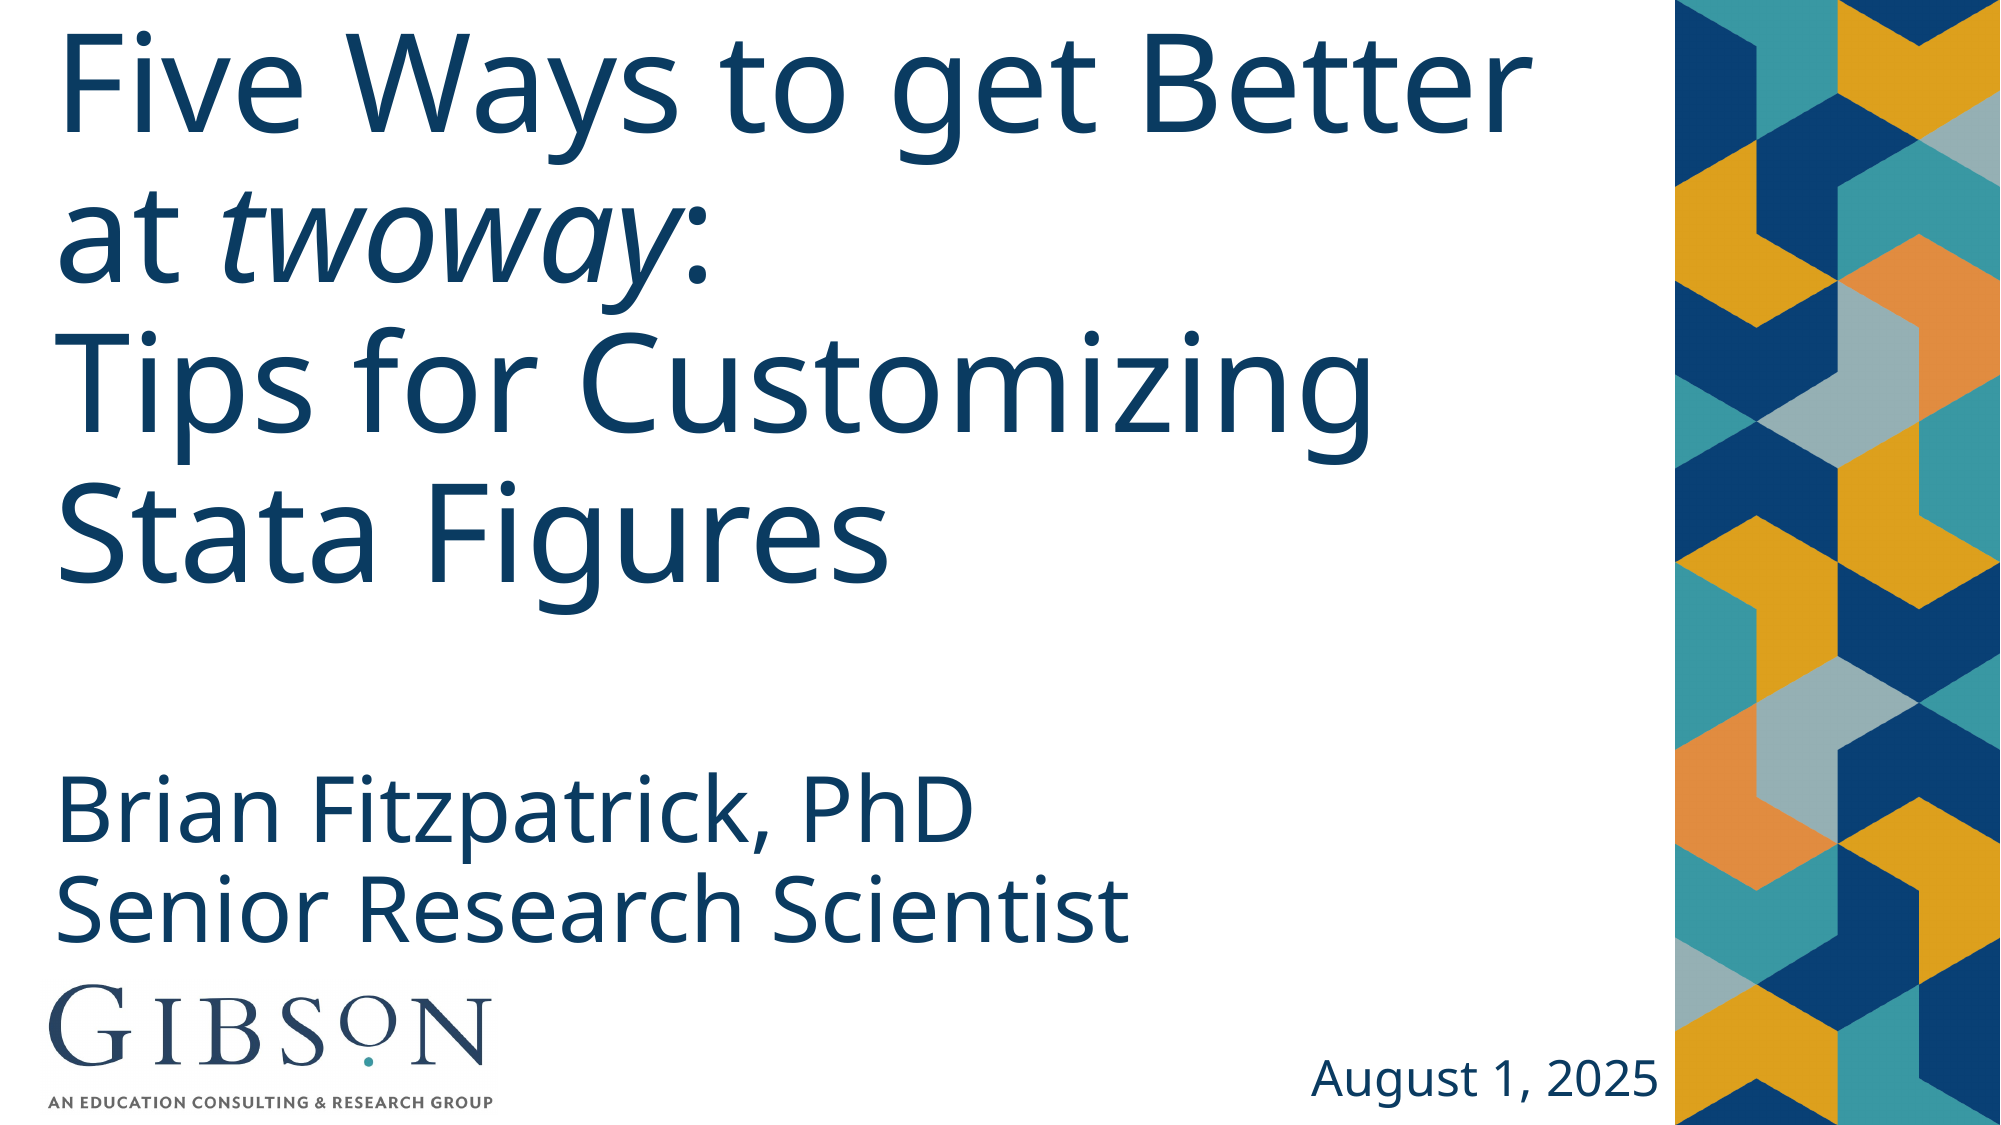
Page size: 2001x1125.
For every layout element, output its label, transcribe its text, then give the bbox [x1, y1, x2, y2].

subtitle August 1, 2025 [957, 1028, 1676, 1125]
picture [1675, 0, 2000, 1125]
title Five Ways to get Better at twoway: Tips for Customizing Stata Figures Brian Fitzpatrick, PhD Senior Research Scientist [40, 0, 1612, 1125]
